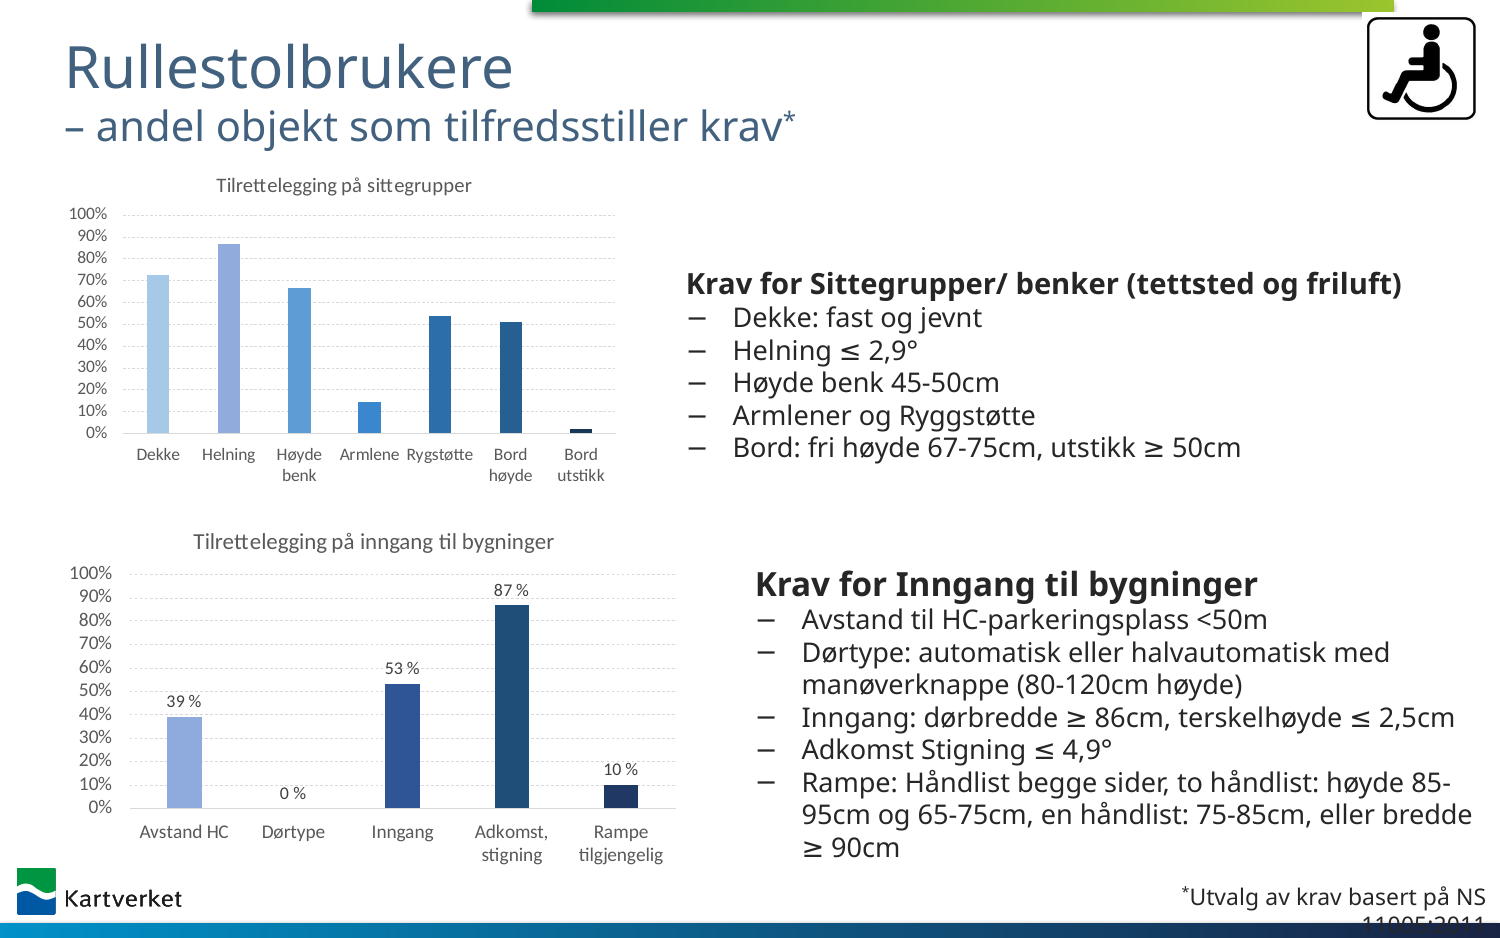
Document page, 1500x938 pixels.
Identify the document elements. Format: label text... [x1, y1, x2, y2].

text_box Krav for Sittegrupper/ benker (tettsted og friluft) Dekke: fast og jevnt Helning ≤ 2,9° Høyde benk 45-50cm Armlener og Ryggstøtte Bord: fri høyde 67-75cm, utstikk ≥ 50cm [670, 258, 1418, 471]
text_box Rullestolbrukere – andel objekt som tilfredsstiller krav* [49, 25, 1431, 158]
picture [1362, 12, 1481, 126]
text_box *Utvalg av krav basert på NS 11005:2011 [1068, 873, 1500, 938]
text_box Krav for Inngang til bygninger Avstand til HC-parkeringsplass <50m Dørtype: automatisk eller halvautomatisk med manøverknappe (80-120cm høyde) Inngang: dørbredde ≥ 86cm, terskelhøyde ≤ 2,5cm Adkomst Stigning ≤ 4,9° Rampe: Håndlist begge sider, to håndlist: høyde 85-95cm og 65-75cm, en håndlist: 75-85cm, eller bredde ≥ 90cm [740, 555, 1491, 870]
picture [62, 166, 626, 492]
picture [62, 520, 687, 874]
